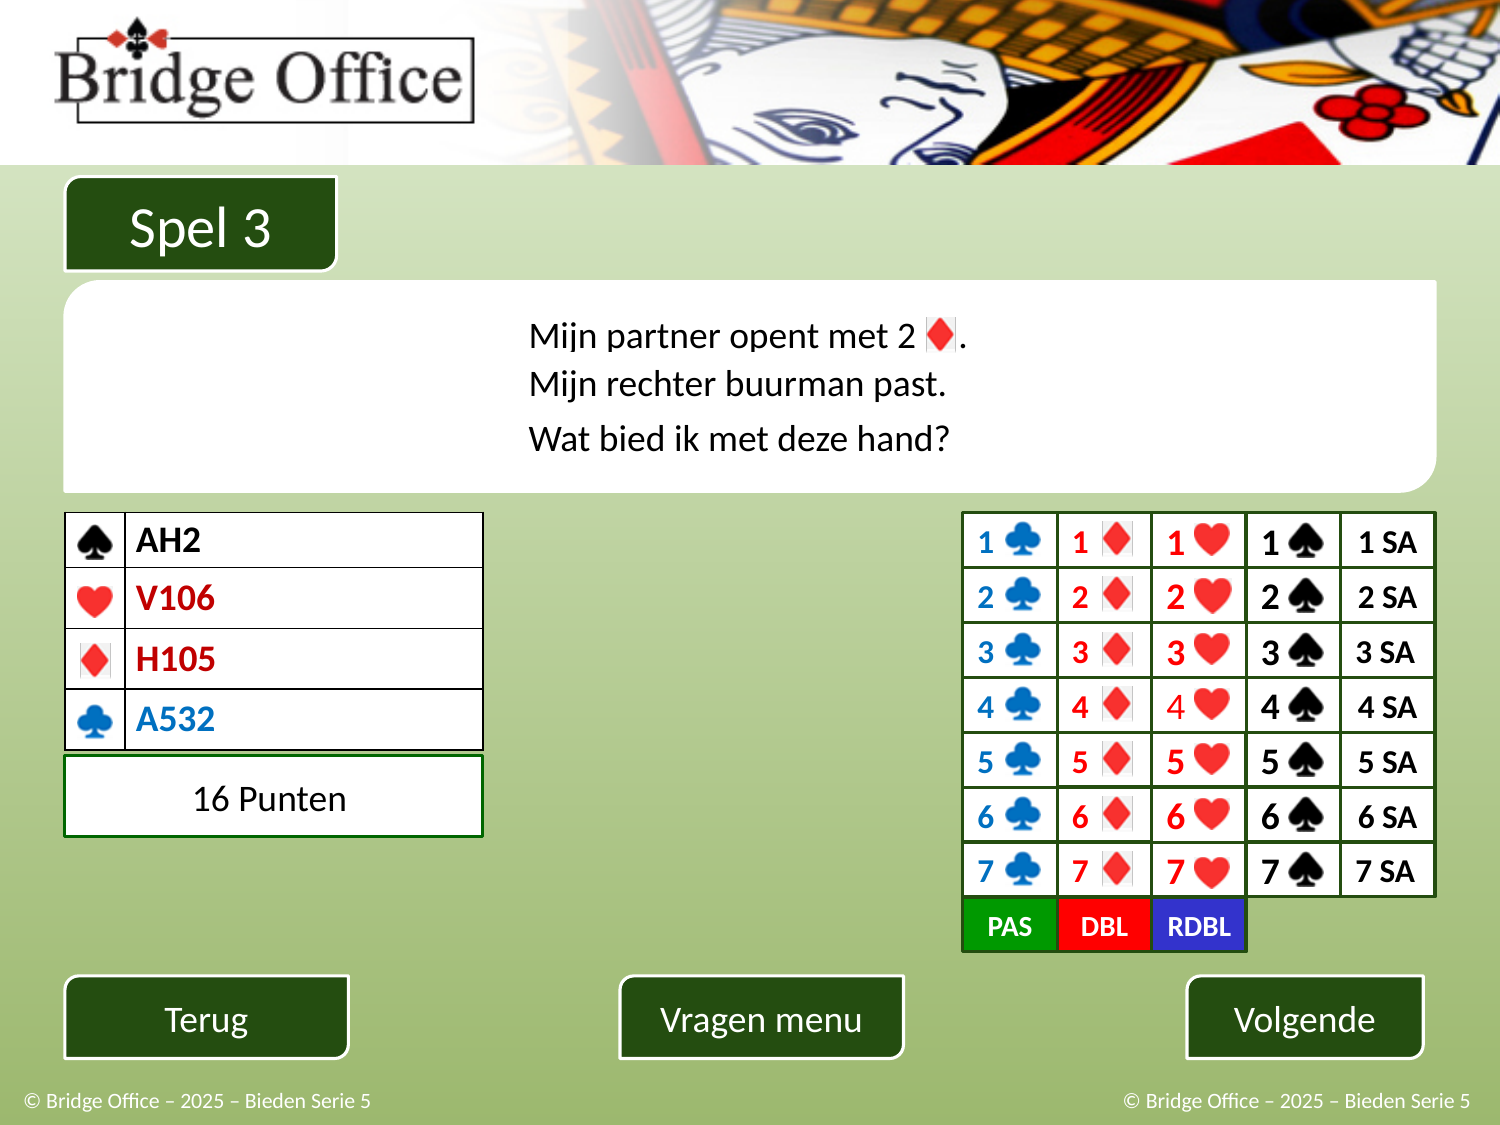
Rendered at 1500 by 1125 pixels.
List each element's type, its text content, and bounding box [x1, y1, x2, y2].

text_box 4 [1245, 676, 1339, 734]
picture [1004, 576, 1041, 613]
picture [1288, 631, 1324, 668]
text_box 3 [961, 621, 1056, 676]
picture [1099, 796, 1135, 833]
text_box 7 [961, 841, 1056, 896]
text_box Spel 3 [63, 179, 339, 273]
text_box 5 [1059, 734, 1153, 786]
picture [1193, 743, 1230, 776]
text_box Terug [63, 974, 350, 1061]
text_box 1 SA [1342, 511, 1437, 569]
text_box 16 Punten [63, 754, 484, 838]
text_box 5 SA [1339, 734, 1437, 786]
picture [1099, 631, 1135, 668]
text_box 2 [1056, 569, 1153, 621]
text_box 5 [1153, 734, 1248, 786]
text_box DBL [1059, 898, 1153, 953]
text_box Mijn rechter buurman past. [513, 352, 987, 406]
text_box Volgende [1185, 974, 1425, 1061]
picture [1004, 631, 1041, 668]
picture [922, 317, 959, 353]
text_box 6 [1056, 786, 1150, 841]
text_box Mijn partner opent met 2 . [513, 303, 1022, 364]
picture [1004, 521, 1041, 558]
table_cell [66, 568, 124, 628]
text_box © Bridge Office – 2025 – Bieden Serie 5 [8, 1079, 393, 1121]
text_box © Bridge Office – 2025 – Bieden Serie 5 [1107, 1079, 1500, 1121]
picture [1288, 521, 1325, 558]
picture [1194, 633, 1230, 666]
table_cell [66, 690, 124, 749]
table_header AH2 [126, 513, 482, 567]
text_box Vragen menu [618, 974, 906, 1061]
text_box 1 [1245, 511, 1342, 569]
text_box 6 [1245, 786, 1339, 841]
picture [1288, 851, 1324, 887]
text_box 4 SA [1339, 676, 1437, 734]
picture [77, 524, 114, 561]
text_box 2 [961, 569, 1056, 621]
picture [77, 585, 114, 618]
table_cell H105 [126, 629, 482, 688]
text_box 4 [1150, 676, 1245, 734]
picture [1193, 857, 1230, 890]
text_box 6 [1150, 786, 1245, 841]
text_box [63, 280, 1437, 493]
text_box 7 [1150, 841, 1245, 898]
picture [1193, 798, 1230, 830]
text_box 7 SA [1339, 844, 1437, 898]
text_box 5 [1248, 734, 1339, 786]
text_box 3 [1245, 621, 1339, 676]
text_box 1 [1059, 511, 1153, 569]
picture [1004, 741, 1041, 778]
picture [1099, 686, 1135, 723]
picture [1288, 576, 1324, 613]
table_cell A532 [126, 690, 482, 749]
picture [1004, 851, 1041, 887]
text_box 6 SA [1339, 786, 1437, 844]
table_header [66, 513, 124, 567]
picture [77, 643, 114, 679]
picture [1193, 523, 1230, 556]
picture [1288, 686, 1324, 723]
picture [77, 703, 114, 740]
picture [1288, 796, 1324, 832]
text_box 1 [1153, 511, 1245, 569]
picture [1193, 578, 1232, 614]
text_box PAS [961, 896, 1059, 953]
picture [0, 0, 1500, 166]
picture [1099, 741, 1135, 778]
text_box 5 [961, 734, 1059, 786]
text_box 7 [1056, 841, 1150, 898]
table_cell [66, 629, 124, 688]
text_box 4 [961, 676, 1059, 734]
text_box 4 [1059, 676, 1150, 734]
text_box 6 [961, 786, 1056, 841]
text_box 2 SA [1339, 569, 1437, 621]
text_box 3 [1056, 621, 1150, 676]
text_box 2 [1245, 569, 1339, 621]
picture [1004, 686, 1041, 723]
text_box 7 [1245, 841, 1339, 898]
text_box RDBL [1153, 898, 1248, 953]
picture [1193, 688, 1230, 721]
text_box 3 [1150, 621, 1245, 676]
picture [1288, 741, 1324, 778]
text_box 3 SA [1339, 621, 1437, 676]
table_cell V106 [126, 568, 482, 628]
picture [1099, 576, 1135, 613]
picture [1099, 521, 1135, 558]
text_box Wat bied ik met deze hand? [513, 406, 987, 467]
picture [1099, 851, 1135, 887]
text_box 1 [961, 511, 1059, 569]
text_box 2 [1153, 569, 1245, 621]
picture [1004, 796, 1041, 833]
